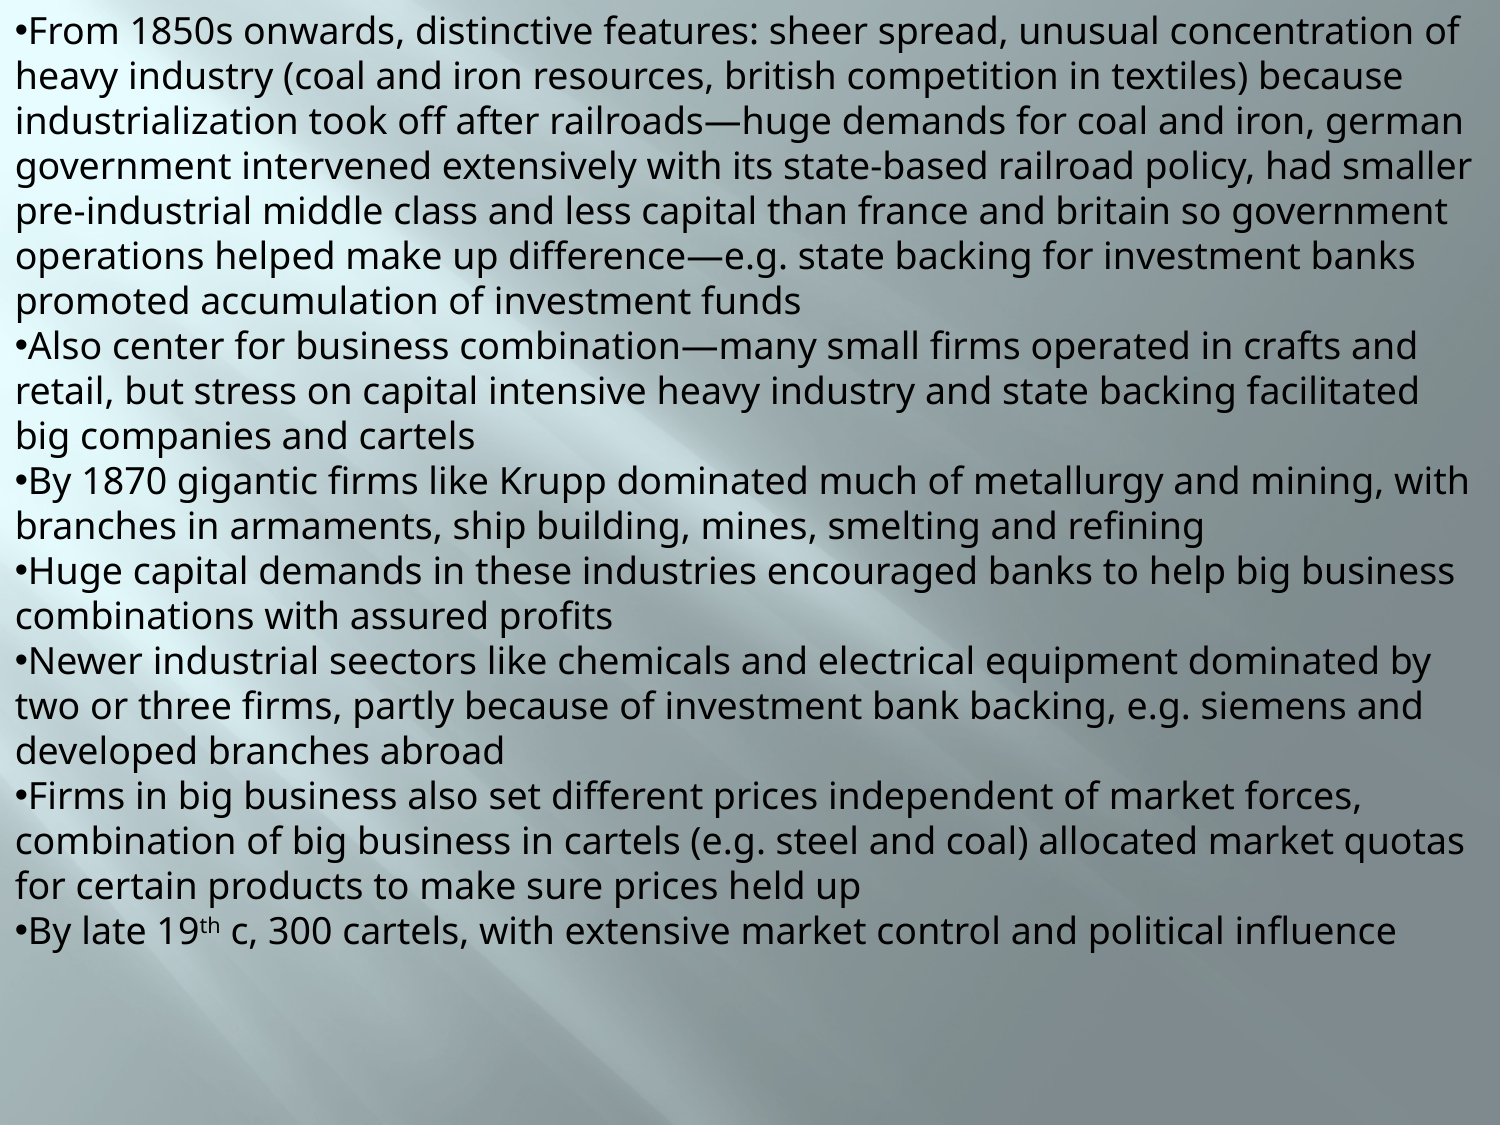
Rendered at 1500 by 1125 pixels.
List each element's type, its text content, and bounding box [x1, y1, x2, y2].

text_box From 1850s onwards, distinctive features: sheer spread, unusual concentration of heavy industry (coal and iron resources, british competition in textiles) because industrialization took off after railroads—huge demands for coal and iron, german government intervened extensively with its state-based railroad policy, had smaller pre-industrial middle class and less capital than france and britain so government operations helped make up difference—e.g. state backing for investment banks promoted accumulation of investment funds Also center for business combination—many small firms operated in crafts and retail, but stress on capital intensive heavy industry and state backing facilitated big companies and cartels By 1870 gigantic firms like Krupp dominated much of metallurgy and mining, with branches in armaments, ship building, mines, smelting and refining Huge capital demands in these industries encouraged banks to help big business combinations with assured profits Newer industrial seectors like chemicals and electrical equipment dominated by two or three firms, partly because of investment bank backing, e.g. siemens and developed branches abroad Firms in big business also set different prices independent of market forces, combination of big business in cartels (e.g. steel and coal) allocated market quotas for certain products to make sure prices held up By late 19th c, 300 cartels, with extensive market control and political influence [0, 0, 1500, 1050]
